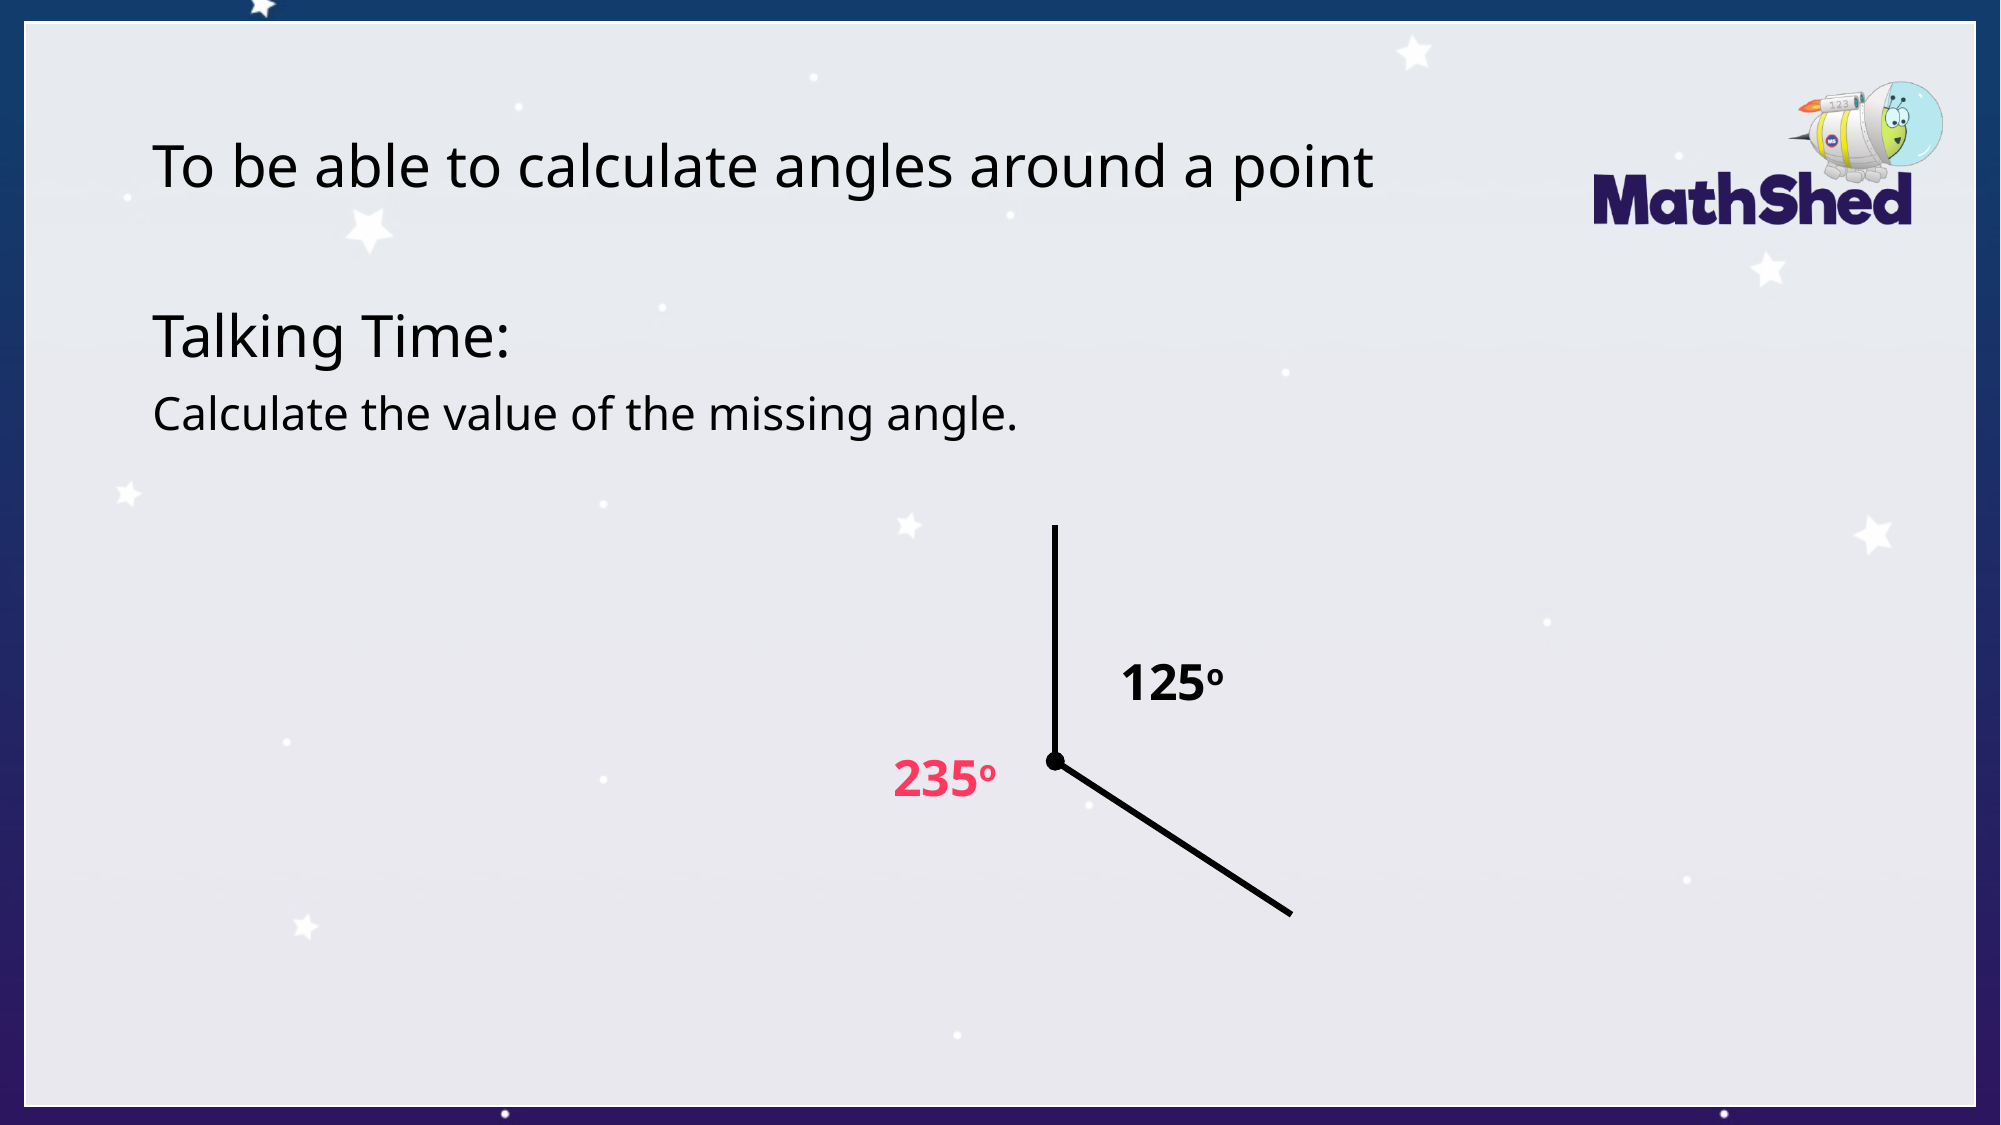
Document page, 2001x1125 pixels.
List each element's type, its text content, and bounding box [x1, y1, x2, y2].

text_box 125o [1106, 642, 1240, 718]
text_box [1055, 761, 1292, 915]
picture [0, 0, 2001, 1125]
text_box 235o [878, 738, 1012, 814]
list Talking Time: Calculate the value of the missing angle. [137, 299, 1863, 1014]
title To be able to calculate angles around a point [137, 59, 1578, 278]
